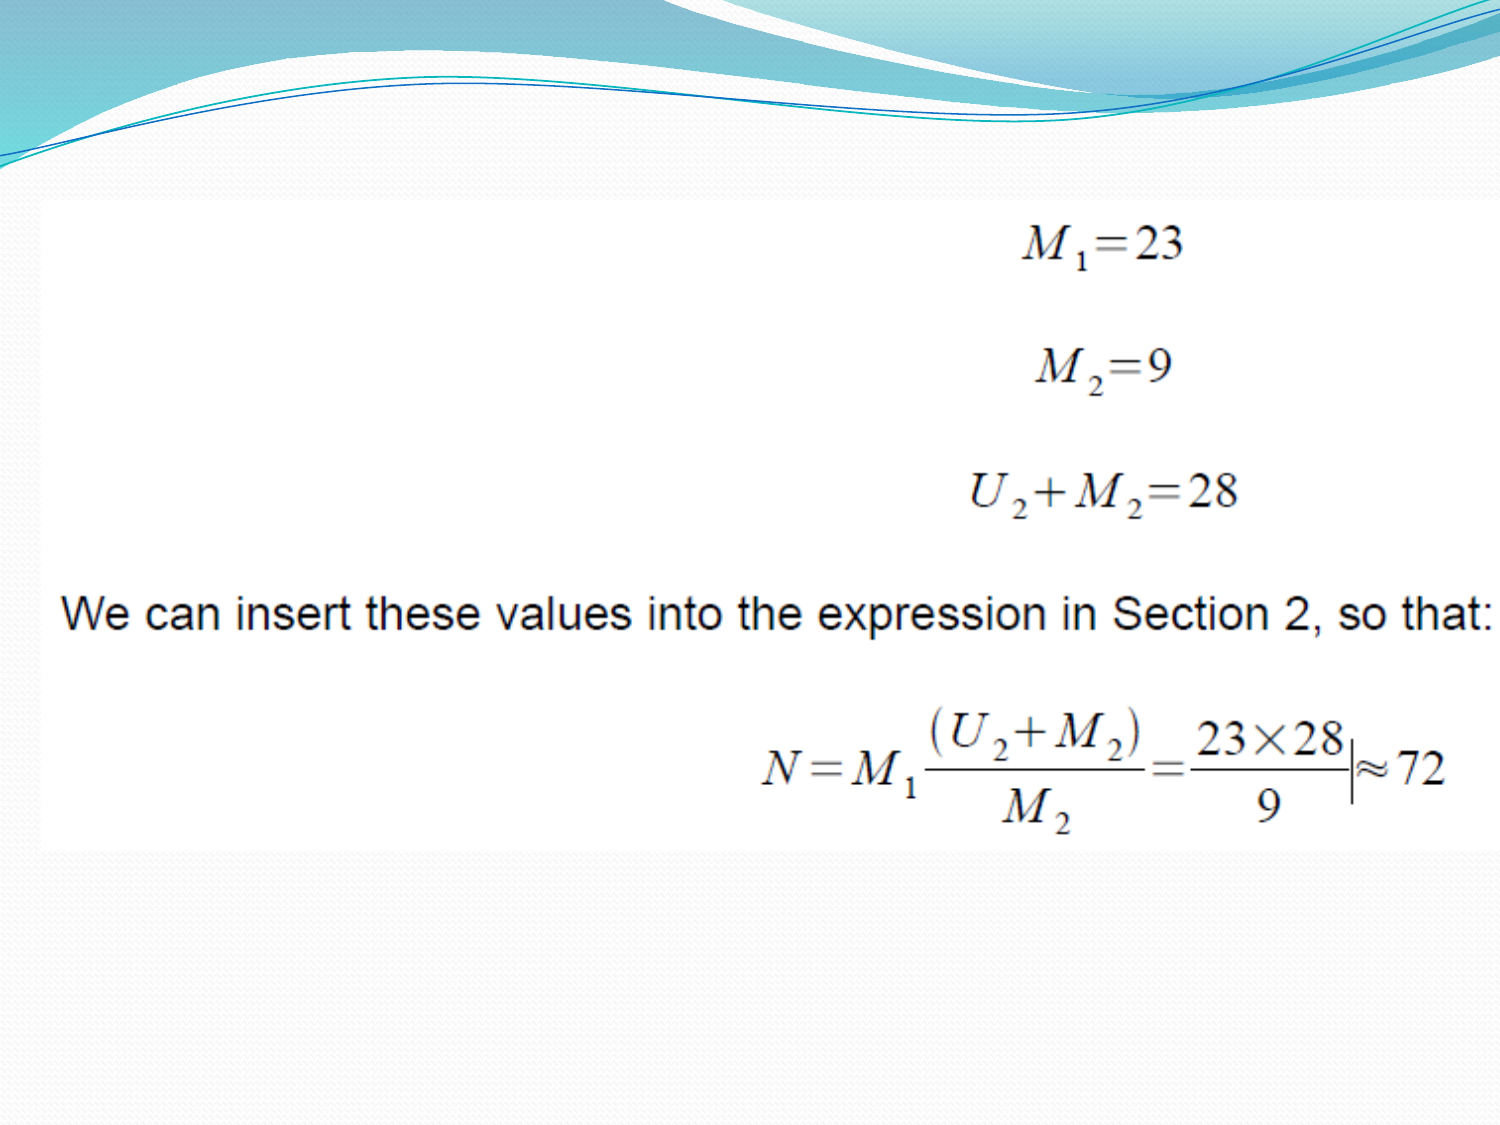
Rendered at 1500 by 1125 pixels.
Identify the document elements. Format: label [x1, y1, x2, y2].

picture [41, 199, 1500, 851]
